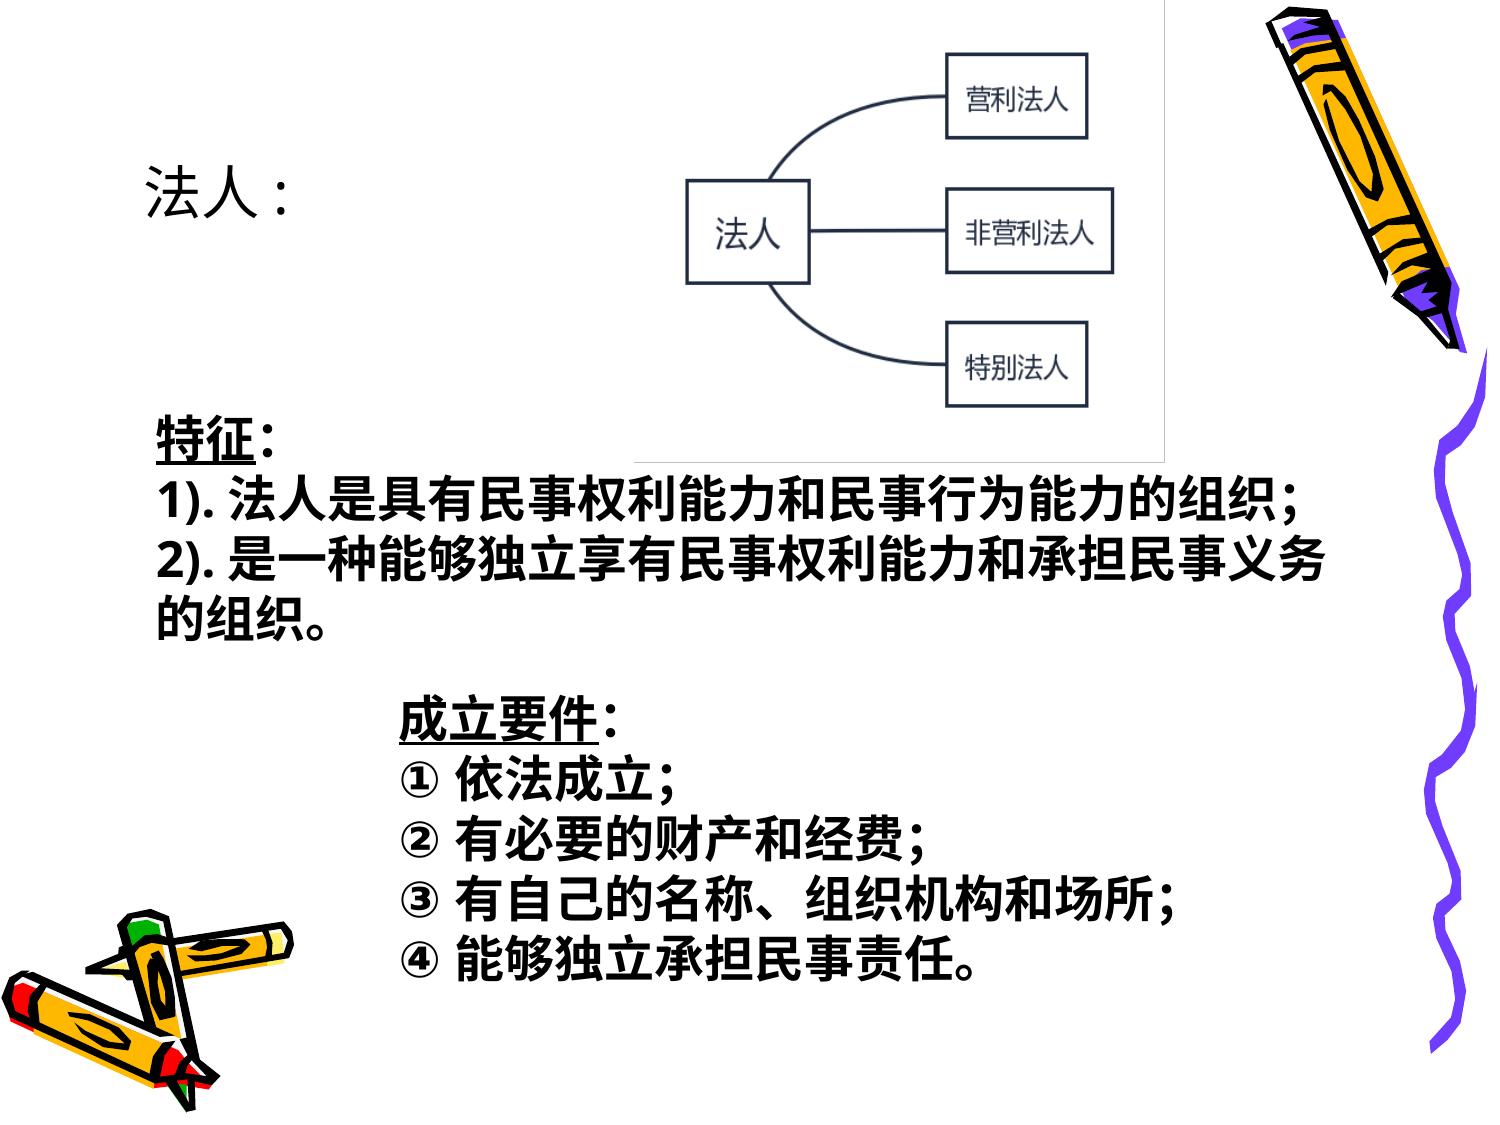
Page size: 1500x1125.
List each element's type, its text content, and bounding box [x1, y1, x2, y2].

text_box 特征： 1).法人是具有民事权利能力和民事行为能力的组织； 2).是一种能够独立享有民事权利能力和承担民事义务的组织。 [141, 314, 1345, 655]
text_box 法人: [128, 149, 305, 234]
picture [634, 0, 1168, 465]
text_box 成立要件： 依法成立； 有必要的财产和经费； 有自己的名称、组织机构和场所； 能够独立承担民事责任。 [383, 680, 1380, 996]
